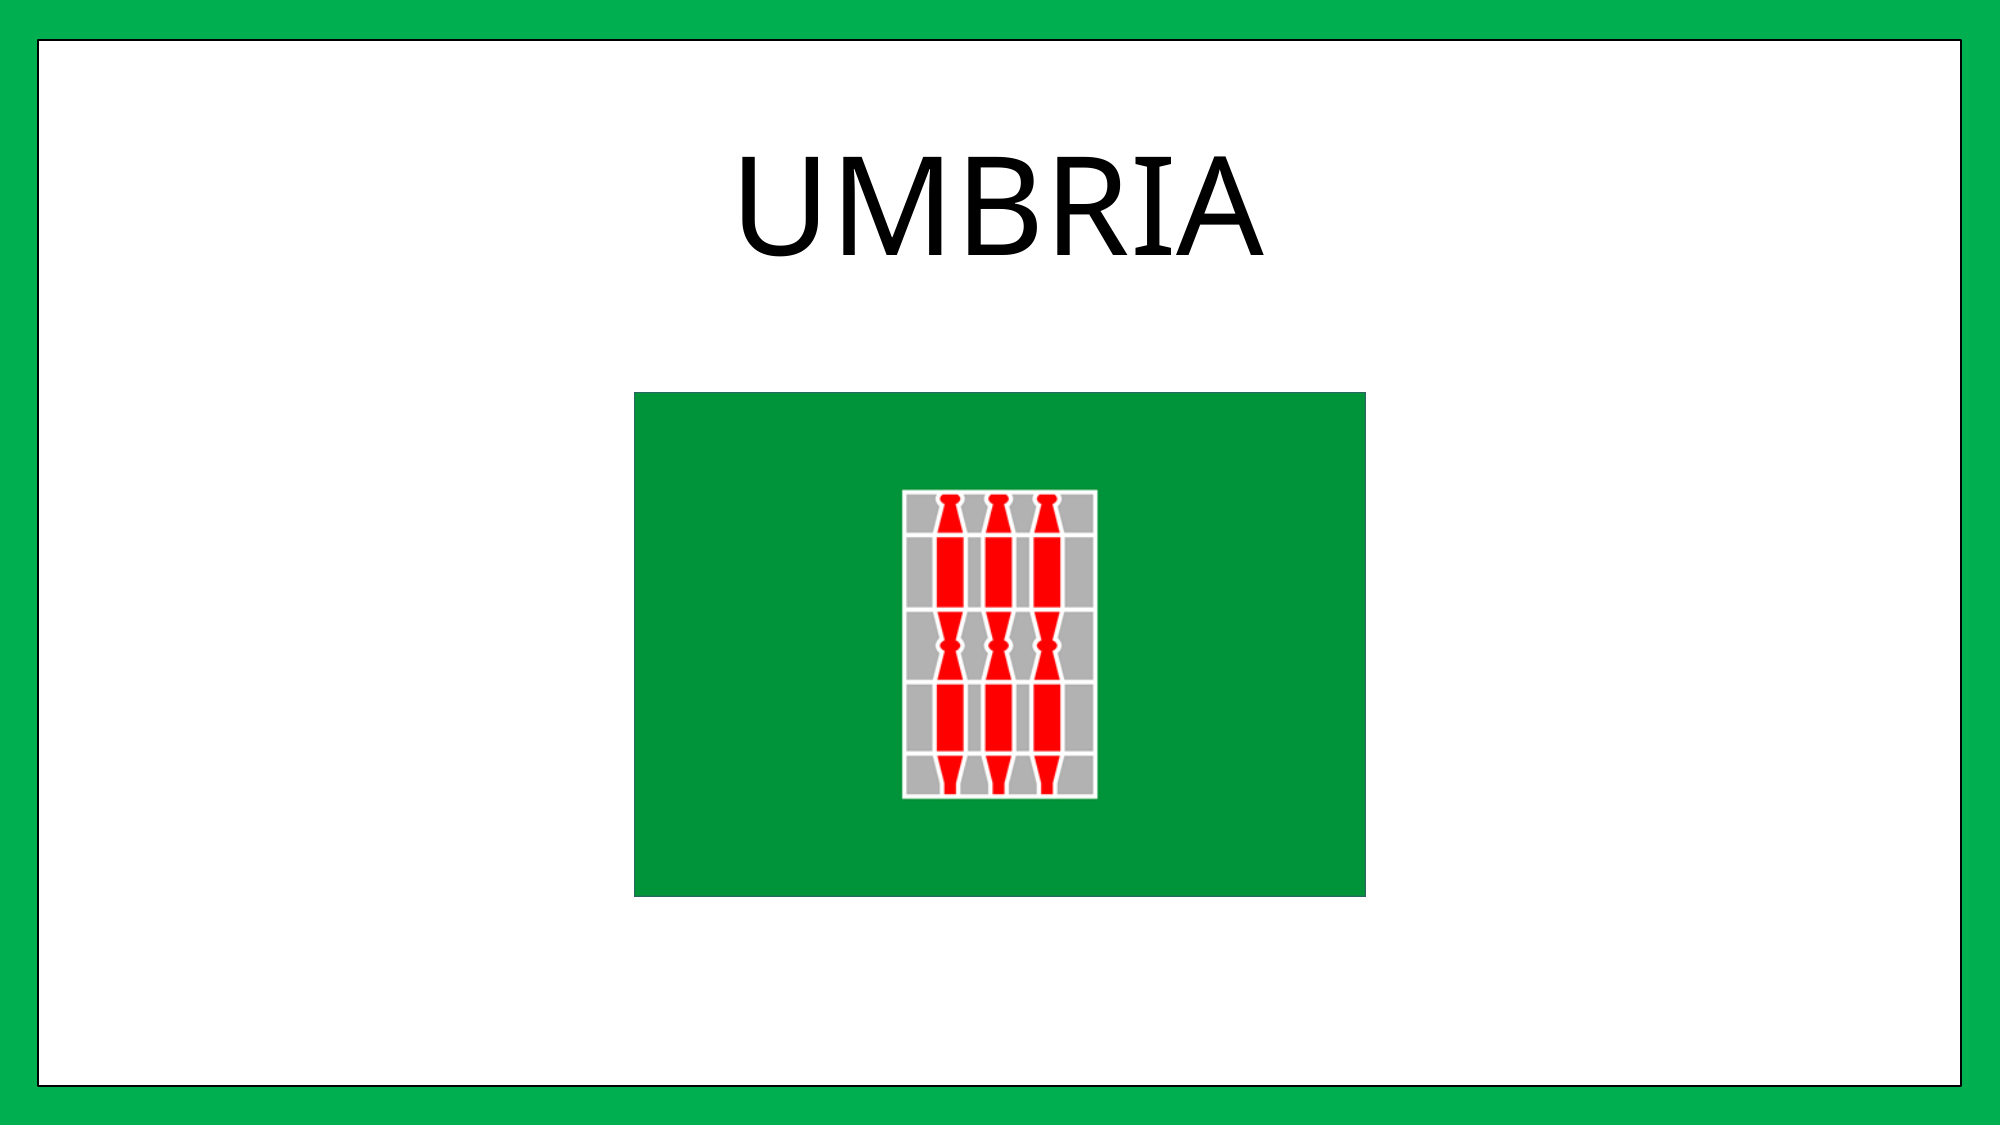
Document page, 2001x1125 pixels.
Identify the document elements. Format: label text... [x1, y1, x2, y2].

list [634, 392, 1366, 898]
title UMBRIA [187, 99, 1808, 323]
